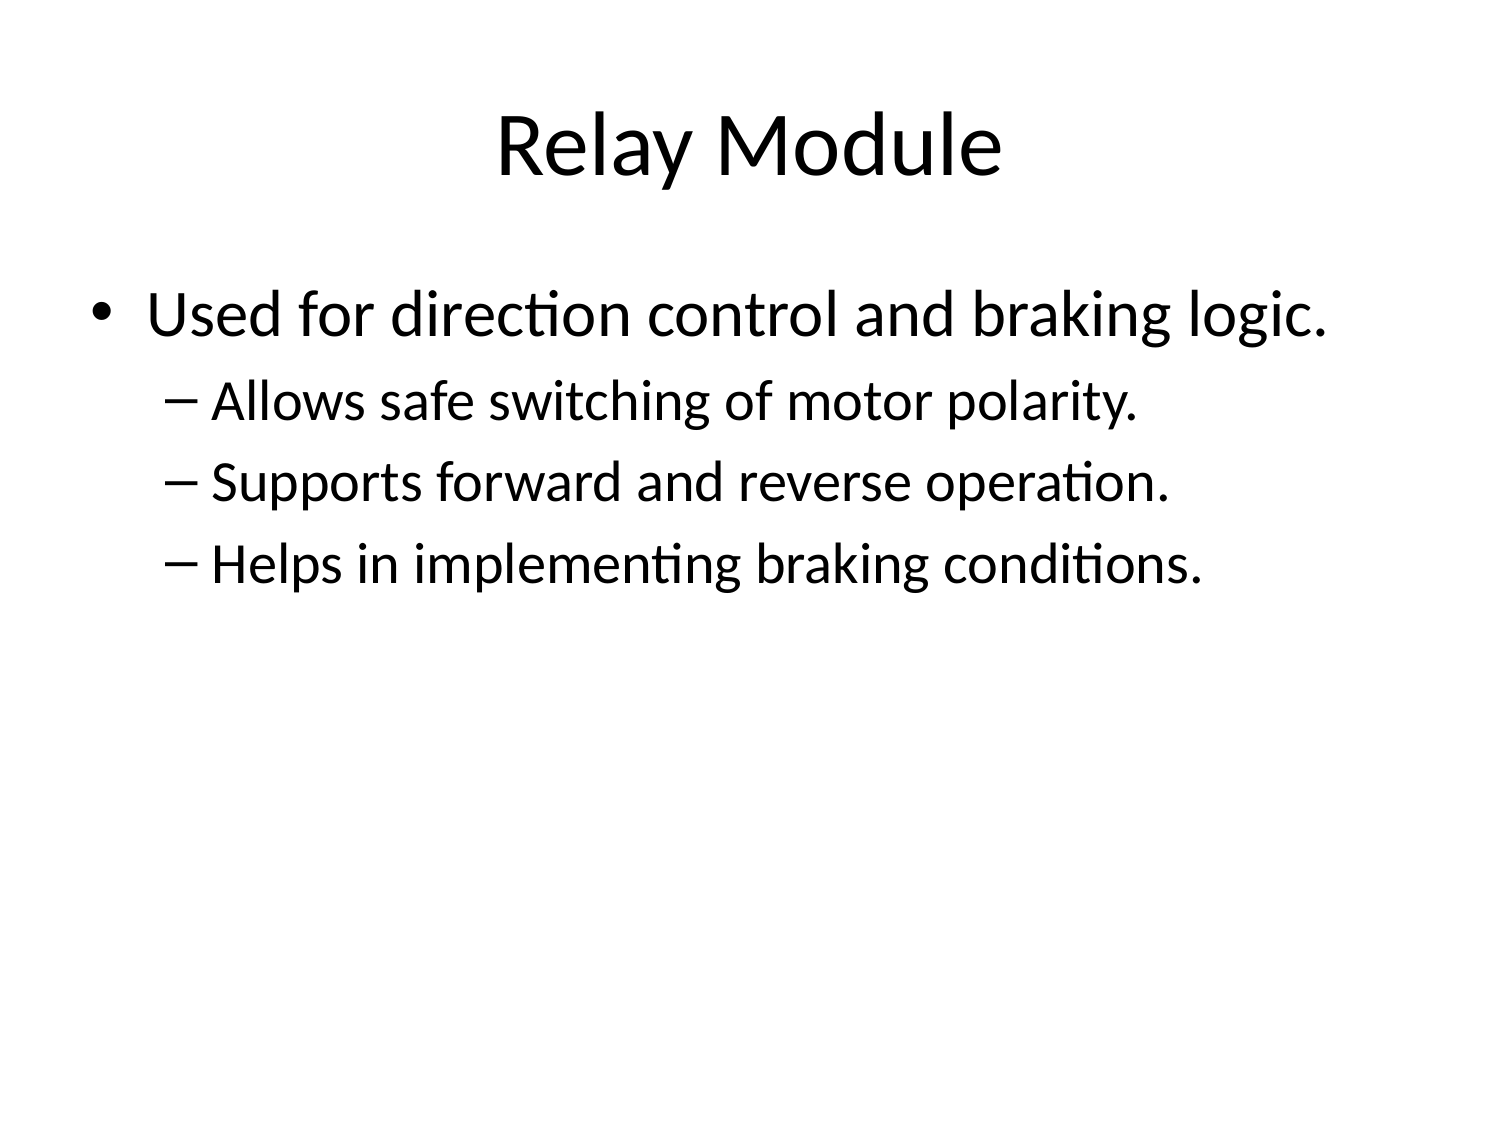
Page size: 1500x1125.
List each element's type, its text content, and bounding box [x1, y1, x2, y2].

list Used for direction control and braking logic. Allows safe switching of motor polarity. Supports forward and reverse operation. Helps in implementing braking conditions. [75, 262, 1425, 1005]
title Relay Module [75, 45, 1425, 233]
